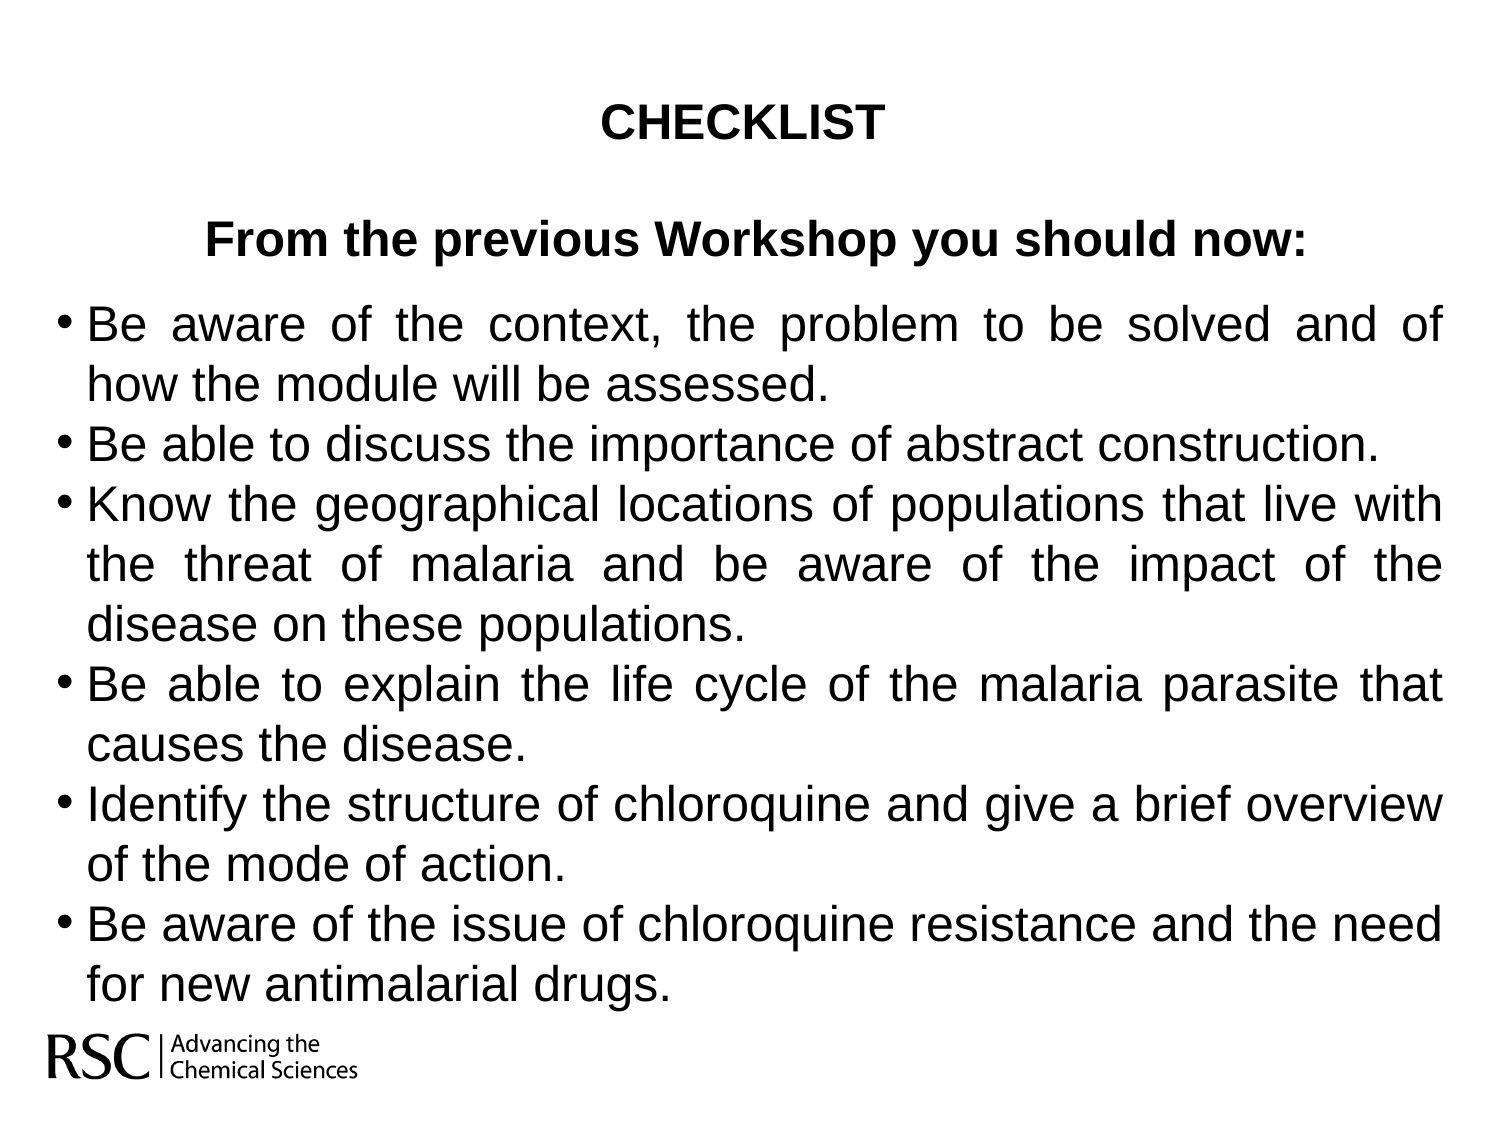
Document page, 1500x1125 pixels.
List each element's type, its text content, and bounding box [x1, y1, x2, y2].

text_box From the previous Workshop you should now: Be aware of the context, the problem to be solved and of how the module will be assessed. Be able to discuss the importance of abstract construction. Know the geographical locations of populations that live with the threat of malaria and be aware of the impact of the disease on these populations. Be able to explain the life cycle of the malaria parasite that causes the disease. Identify the structure of chloroquine and give a brief overview of the mode of action. Be aware of the issue of chloroquine resistance and the need for new antimalarial drugs. [41, 199, 1459, 1079]
text_box CHECKLIST [117, 81, 1383, 157]
